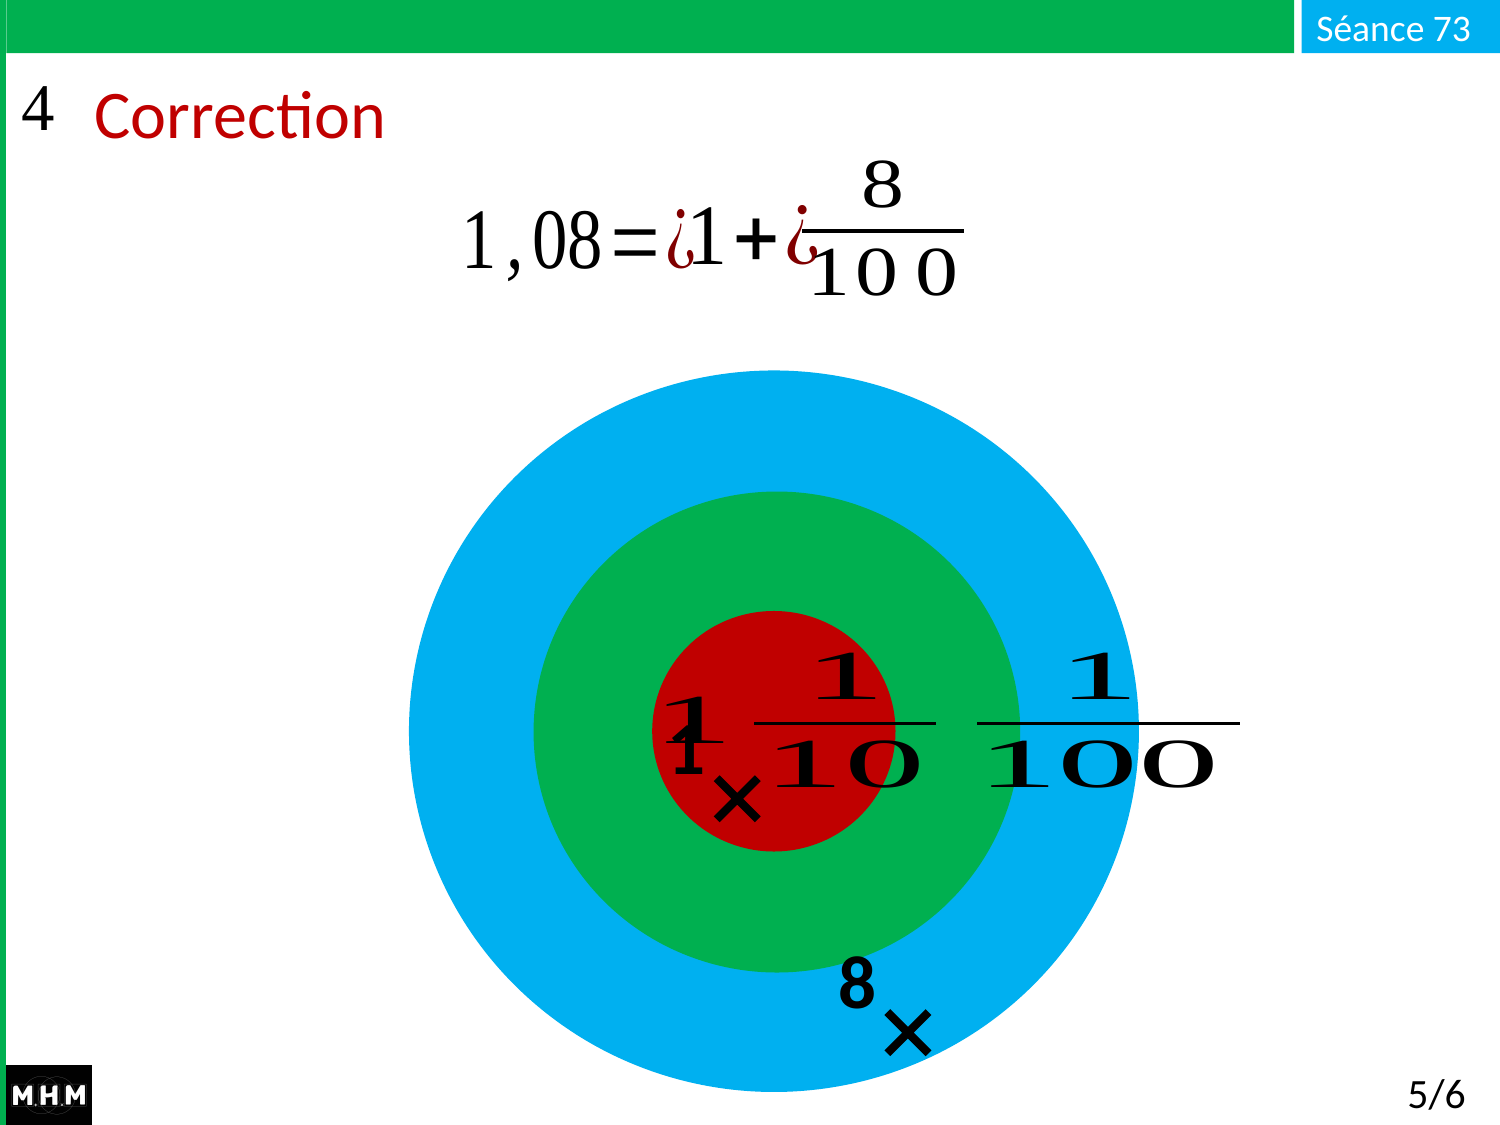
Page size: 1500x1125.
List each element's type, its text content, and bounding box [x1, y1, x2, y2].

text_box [653, 692, 777, 839]
title Correction [79, 71, 1374, 161]
picture [6, 1065, 92, 1125]
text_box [823, 926, 948, 1073]
list 5/6 [1373, 1064, 1500, 1125]
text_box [408, 370, 1243, 1092]
